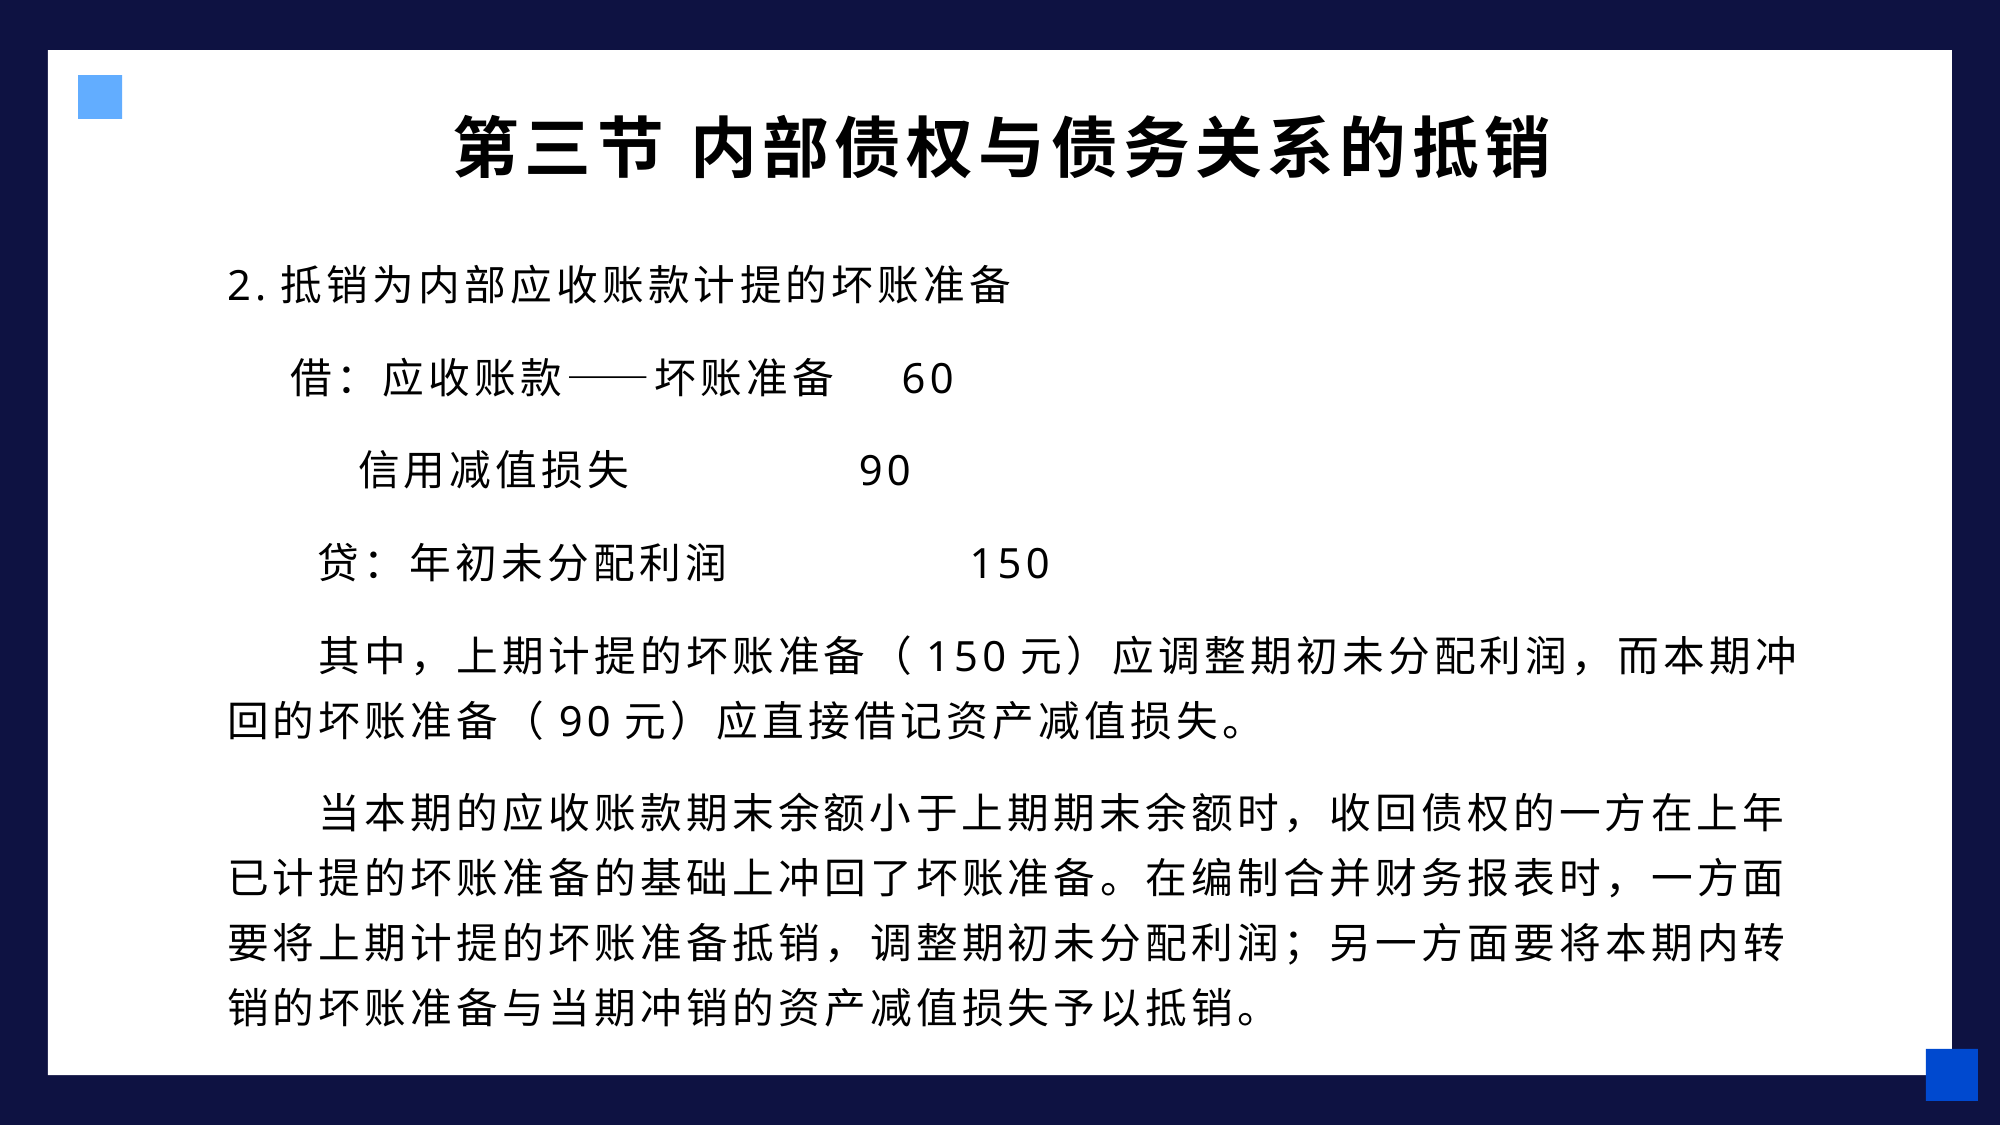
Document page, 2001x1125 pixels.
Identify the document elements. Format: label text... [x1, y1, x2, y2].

text_box 第三节 内部债权与债务关系的抵销 [376, 75, 1625, 200]
list 2.抵销为内部应收账款计提的坏账准备 借：应收账款——坏账准备 60 信用减值损失 90 贷：年初未分配利润 150 其中，上期计提的坏账准备（150元）应调整期初未分配利润，而本期冲回的坏账准备（90元）应直接借记资产减值损失。 当本期的应收账款期末余额小于上期期末余额时，收回债权的一方在上年已计提的坏账准备的基础上冲回了坏账准备。在编制合并财务报表时，一方面要将上期计提的坏账准备抵销，调整期初未分配利润；另一方面要将本期内转销的坏账准备与当期冲销的资产减值损失予以抵销。 [210, 243, 1825, 809]
